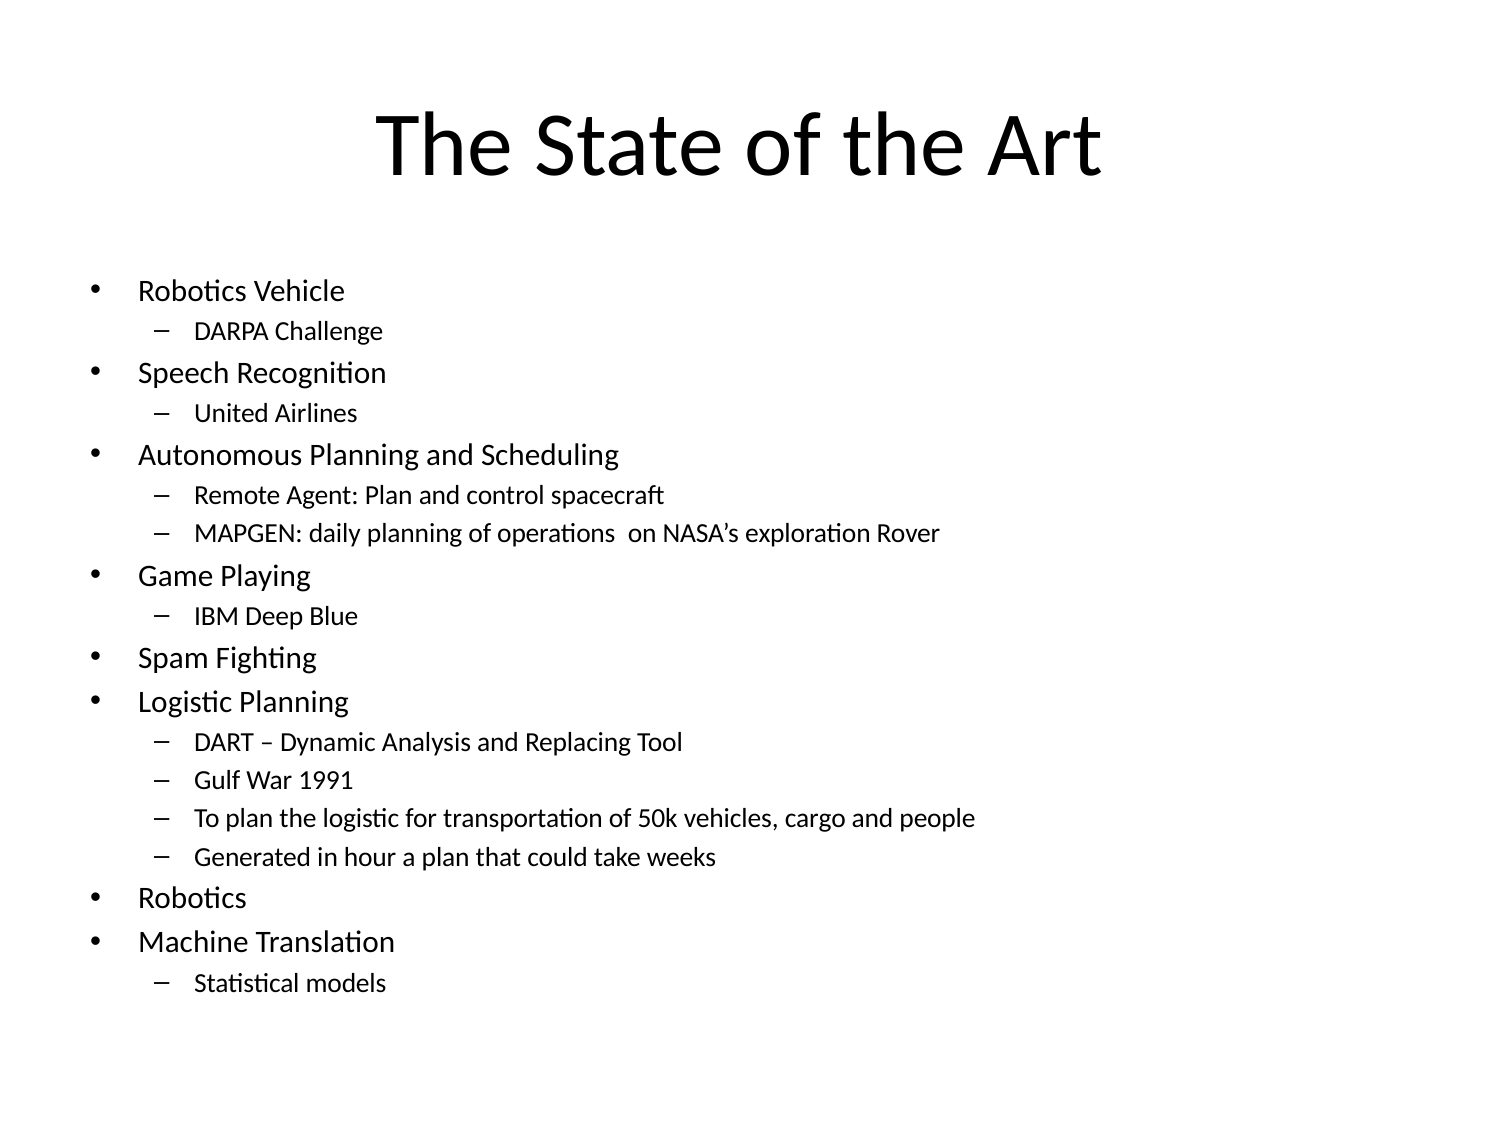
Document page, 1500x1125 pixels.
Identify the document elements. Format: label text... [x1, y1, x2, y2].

title The State of the Art [75, 45, 1425, 233]
list Robotics Vehicle DARPA Challenge Speech Recognition United Airlines Autonomous Planning and Scheduling Remote Agent: Plan and control spacecraft MAPGEN: daily planning of operations on NASA’s exploration Rover Game Playing IBM Deep Blue Spam Fighting Logistic Planning DART – Dynamic Analysis and Replacing Tool Gulf War 1991 To plan the logistic for transportation of 50k vehicles, cargo and people Generated in hour a plan that could take weeks Robotics Machine Translation Statistical models [75, 262, 1425, 1005]
